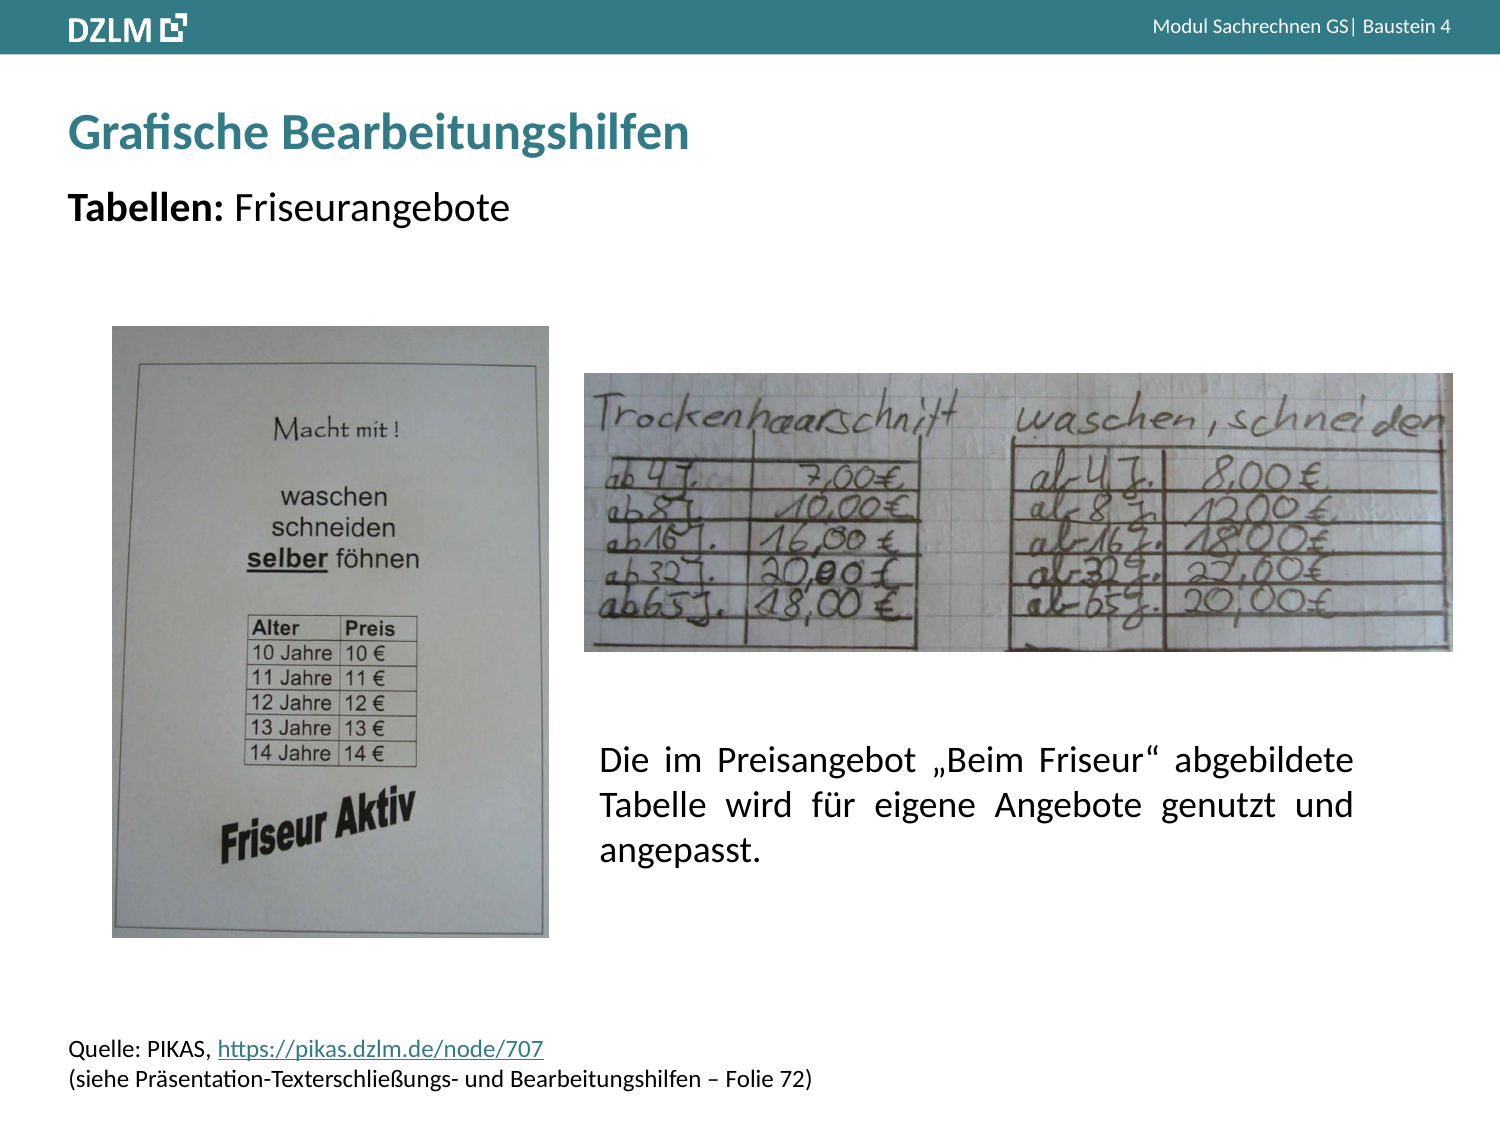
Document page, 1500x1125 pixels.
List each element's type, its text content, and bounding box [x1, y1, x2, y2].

title Grafische Bearbeitungshilfen [53, 90, 1500, 171]
text_box Quelle: PIKAS, https://pikas.dzlm.de/node/707 (siehe Präsentation-Texterschließungs- und Bearbeitungshilfen – Folie 72) [53, 1024, 1424, 1125]
text_box Tabellen: Friseurangebote [53, 172, 803, 238]
picture [111, 325, 549, 938]
text_box Die im Preisangebot „Beim Friseur“ abgebildete Tabelle wird für eigene Angebote genutzt und angepasst. [584, 727, 1370, 878]
picture [584, 373, 1453, 652]
